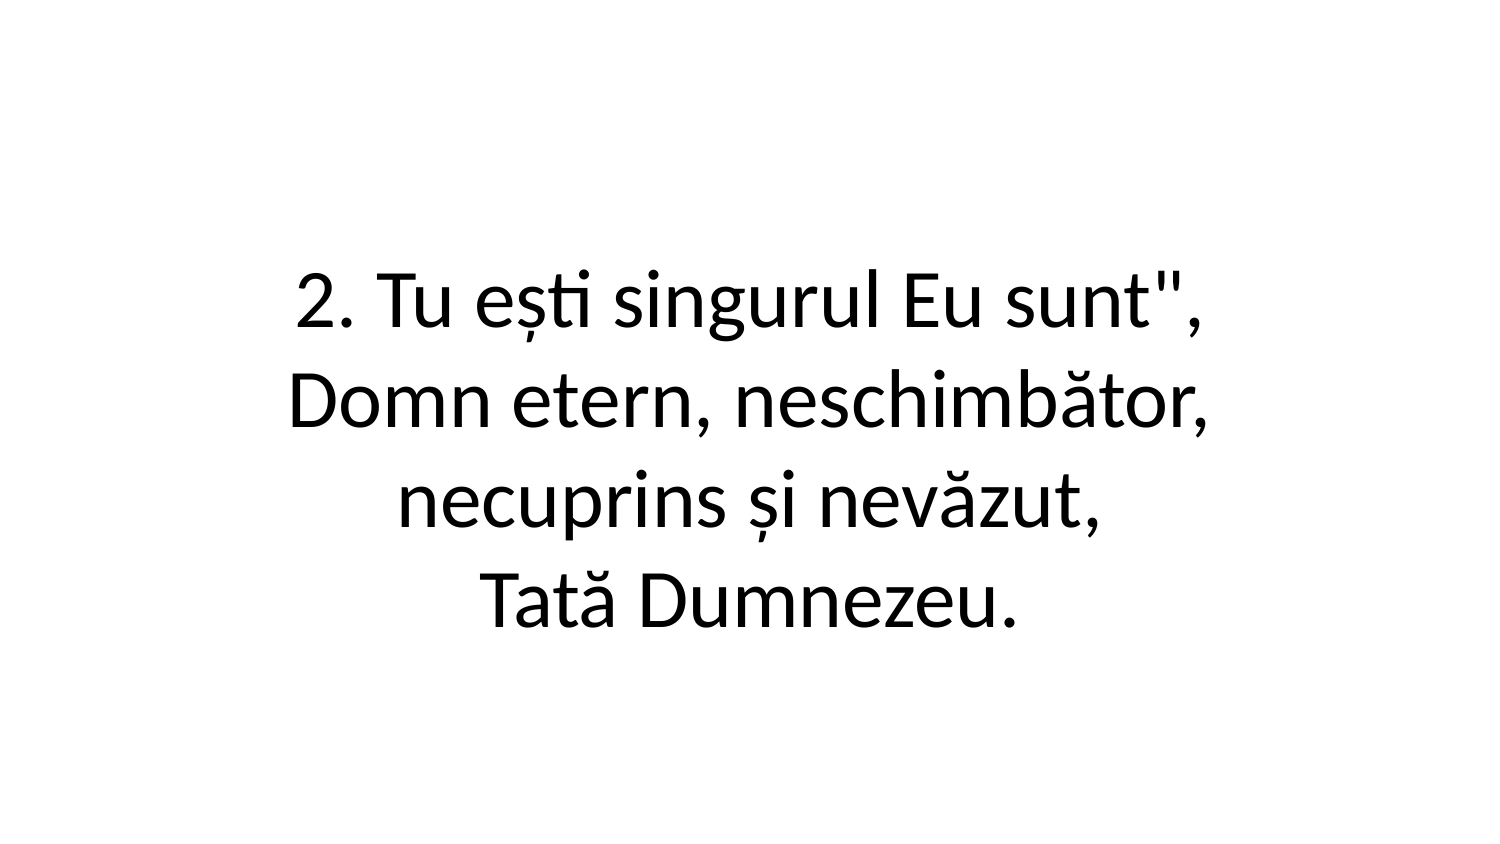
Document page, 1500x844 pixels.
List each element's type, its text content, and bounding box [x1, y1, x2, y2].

text_box 2. Tu ești singurul Eu sunt", Domn etern, neschimbător, necuprins și nevăzut, Tată Dumnezeu. [272, 192, 1228, 652]
